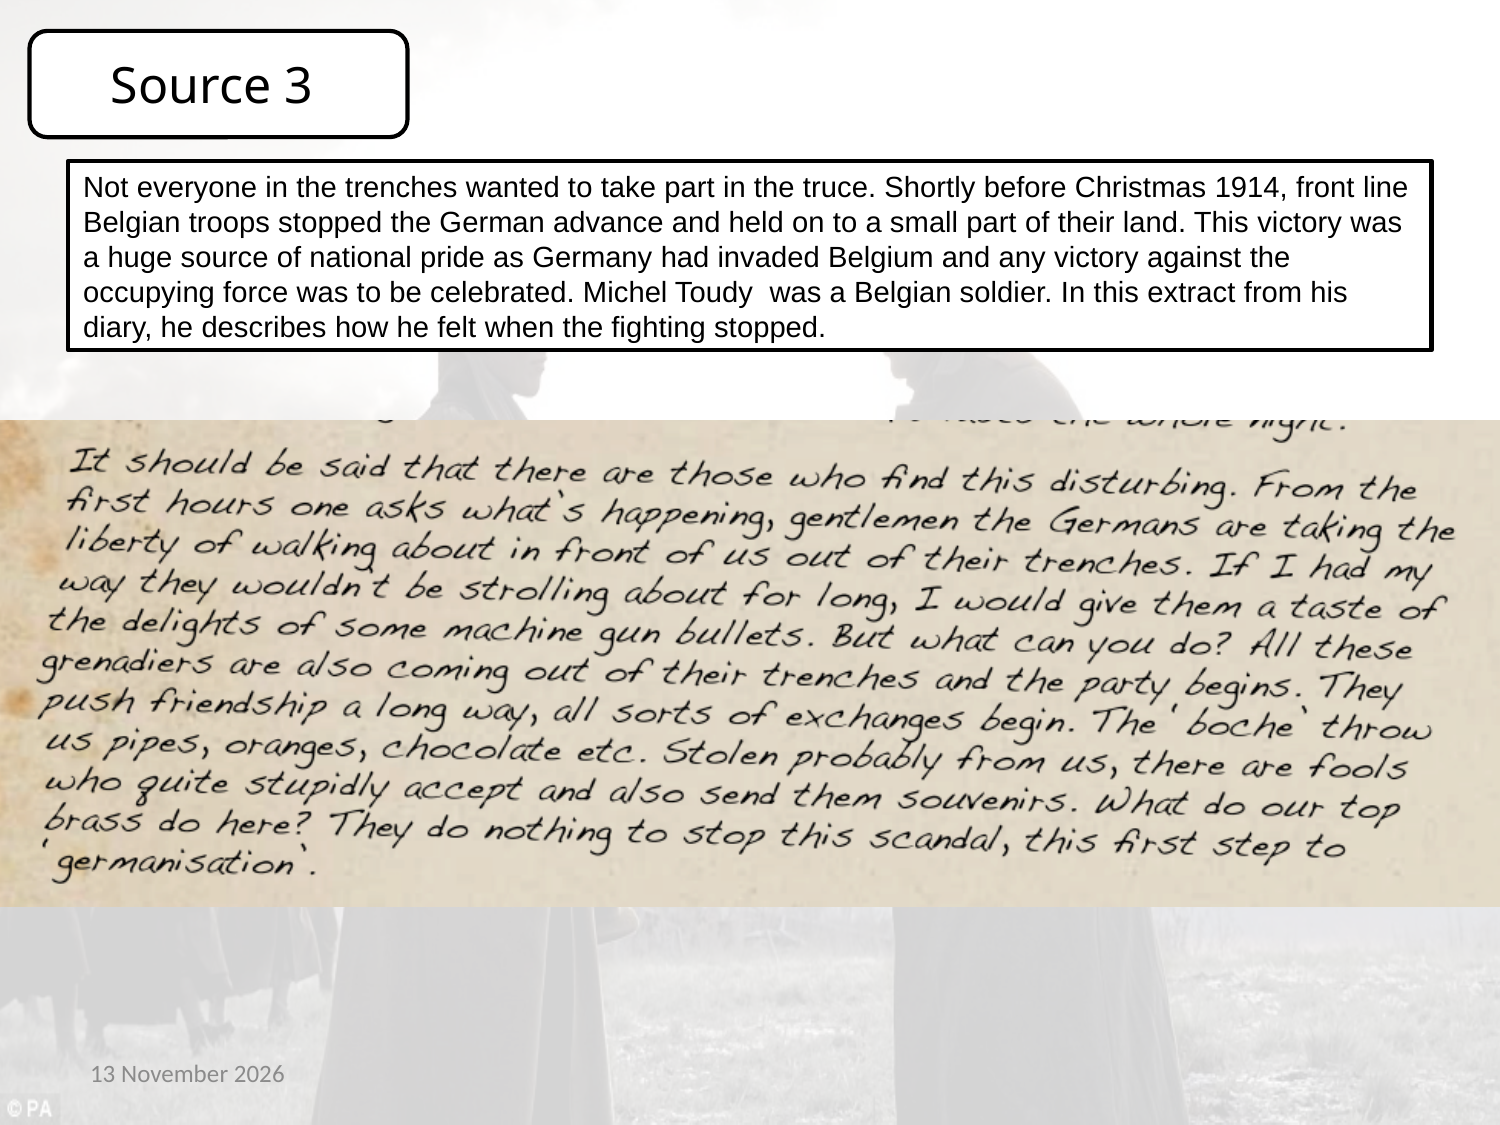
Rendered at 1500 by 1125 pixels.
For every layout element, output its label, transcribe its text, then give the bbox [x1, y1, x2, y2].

text_box Source 3 [27, 28, 410, 140]
text_box Not everyone in the trenches wanted to take part in the truce. Shortly before Christmas 1914, front line Belgian troops stopped the German advance and held on to a small part of their land. This victory was a huge source of national pride as Germany had invaded Belgium and any victory against the occupying force was to be celebrated. Michel Toudy was a Belgian soldier. In this extract from his diary, he describes how he felt when the ﬁghting stopped. [66, 159, 1434, 352]
picture [0, 420, 1500, 908]
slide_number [75, 1042, 425, 1103]
